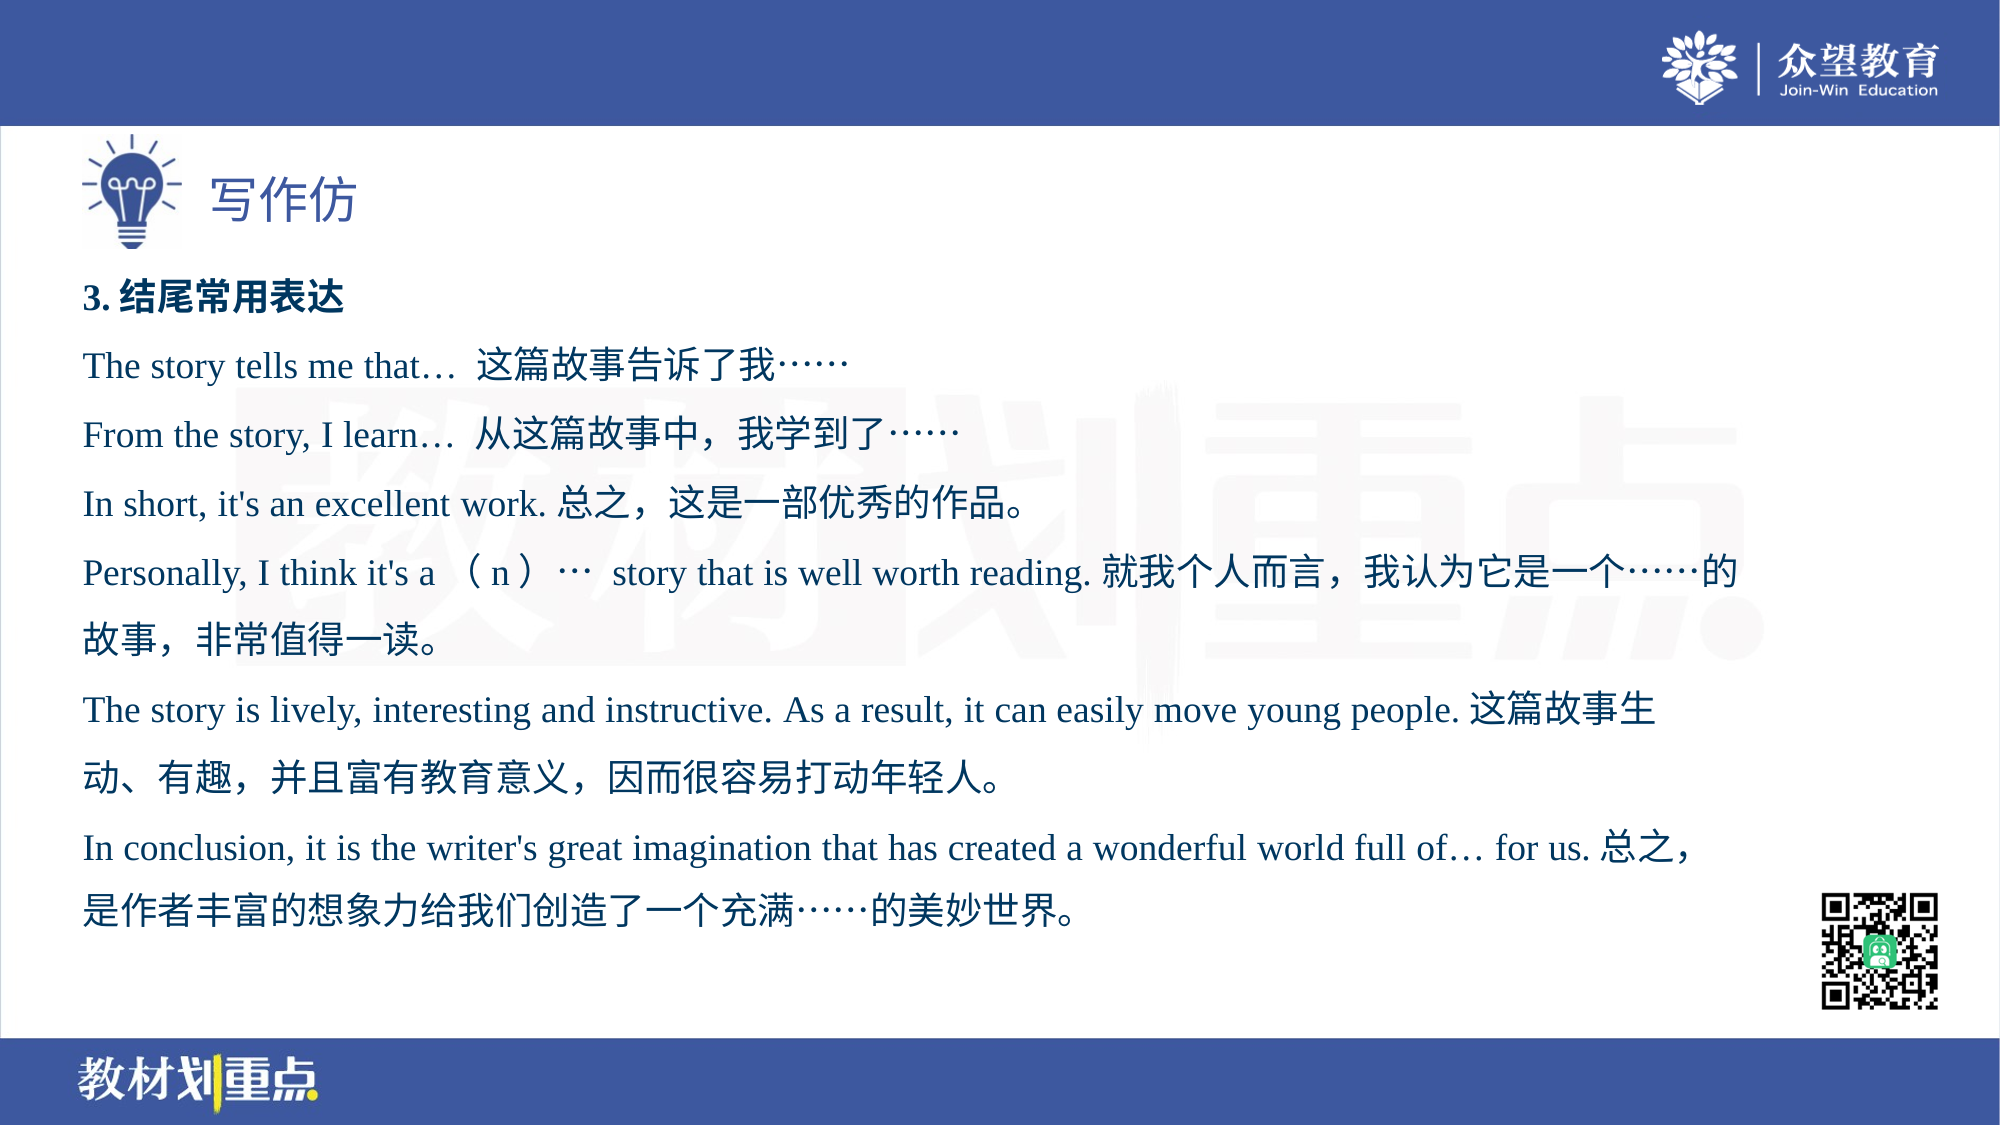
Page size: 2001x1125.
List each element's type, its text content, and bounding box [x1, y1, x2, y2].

text_box 3.结尾常用表达 The story tells me that… 这篇故事告诉了我…… From the story, I learn… 从这篇故事中，我学到了…… In short, it's an excellent work.总之，这是一部优秀的作品。 Personally, I think it's a（n）… story that is well worth reading.就我个人而言，我认为它是一个……的 故事，非常值得一读。 The story is lively, interesting and instructive. As a result, it can easily move young people.这篇故事生 动、有趣，并且富有教育意义，因而很容易打动年轻人。 In conclusion, it is the writer's great imagination that has created a wonderful world full of… for us.总之， 是作者丰富的想象力给我们创造了一个充满……的美妙世界。 [82, 248, 1817, 926]
picture [0, 0, 2000, 1125]
